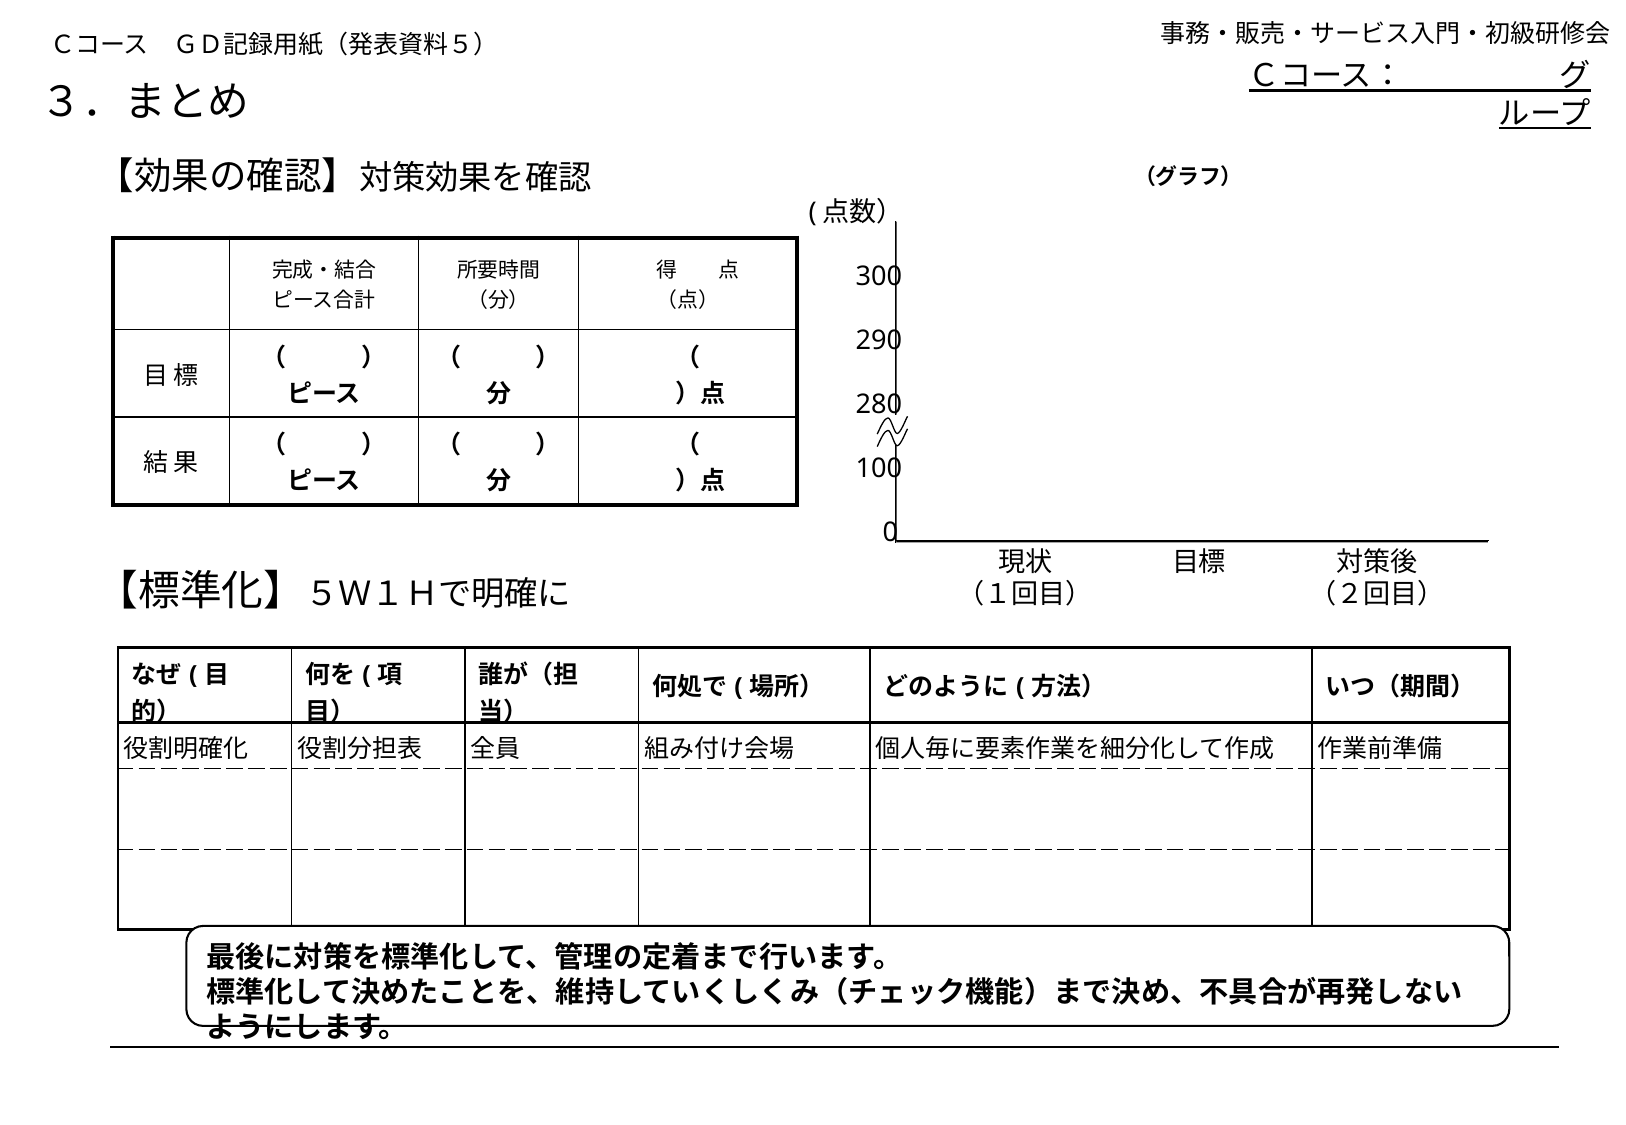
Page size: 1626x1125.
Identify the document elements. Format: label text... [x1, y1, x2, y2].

table_cell [871, 769, 1311, 849]
text_box [877, 428, 908, 447]
text_box （グラフ） [1119, 155, 1258, 197]
text_box 300 [855, 258, 895, 291]
table_cell （ ）分 [419, 418, 578, 503]
table_header 何処で(場所） [639, 649, 869, 721]
table_header 誰が（担当） [466, 649, 638, 721]
table_cell 役割分担表 [292, 724, 464, 769]
table_cell （ ）点 [579, 330, 795, 416]
text_box 目標 [1172, 543, 1227, 577]
text_box (点数） [808, 194, 904, 228]
table_header なぜ(目的） [119, 649, 291, 721]
table_cell [1313, 769, 1508, 849]
table_cell [639, 769, 869, 849]
table_header どのように(方法） [871, 649, 1311, 721]
text_box 最後に対策を標準化して、管理の定着まで行います。 標準化して決めたことを、維持していくしくみ（チェック機能）まで決め、不具合が再発しないようにします。 [186, 925, 1510, 1026]
table_cell 個人毎に要素作業を細分化して作成 [871, 724, 1311, 769]
text_box 100 [855, 450, 895, 483]
table_cell 組み付け会場 [639, 724, 869, 769]
table_cell [292, 769, 464, 849]
text_box 【効果の確認】対策効果を確認 [80, 137, 860, 213]
text_box 280 [855, 386, 902, 419]
text_box [877, 416, 908, 435]
text_box 事務・販売・サービス入門・初級研修会 [1143, 9, 1625, 55]
table_cell 作業前準備 [1313, 724, 1508, 769]
table_cell [871, 849, 1311, 925]
text_box Ｃコース ＧＤ記録用紙（発表資料５） [35, 20, 518, 66]
text_box 300 [897, 258, 902, 291]
table_cell （ ）分 [419, 330, 578, 416]
text_box Ｃコース： グループ [1226, 47, 1607, 139]
table_header 所要時間 （分） [419, 240, 578, 329]
table_cell 結 果 [115, 418, 229, 503]
text_box 現状 （１回目） [957, 543, 1093, 609]
table_cell [639, 849, 869, 925]
table_header いつ（期間） [1313, 649, 1508, 721]
table_cell [292, 849, 464, 925]
table_cell 全員 [466, 724, 638, 769]
table_cell 役割明確化 [119, 724, 291, 769]
table_header 完成・結合 ピース合計 [230, 240, 418, 329]
table_cell [466, 849, 638, 925]
text_box 【標準化】５Ｗ１Ｈで明確に [80, 550, 917, 626]
table_header 何を(項目） [292, 649, 464, 721]
title ３．まとめ [24, 62, 1191, 138]
table_header [115, 240, 229, 329]
table_cell [119, 849, 291, 928]
table_cell （ ）ピース [230, 330, 418, 416]
text_box 290 [897, 322, 902, 355]
table_cell [119, 769, 291, 849]
text_box 290 [855, 322, 895, 355]
text_box 対策後 （２回目） [1309, 543, 1445, 609]
table_cell [466, 769, 638, 849]
text_box 100 [897, 450, 902, 483]
text_box 0 [882, 514, 899, 547]
table_cell 目 標 [115, 330, 229, 416]
table_cell [1313, 849, 1508, 928]
table_cell （ ）ピース [230, 418, 418, 503]
text_box [796, 189, 1587, 575]
table_header 得 点 （点） [579, 240, 795, 329]
table_cell （ ）点 [579, 418, 795, 503]
